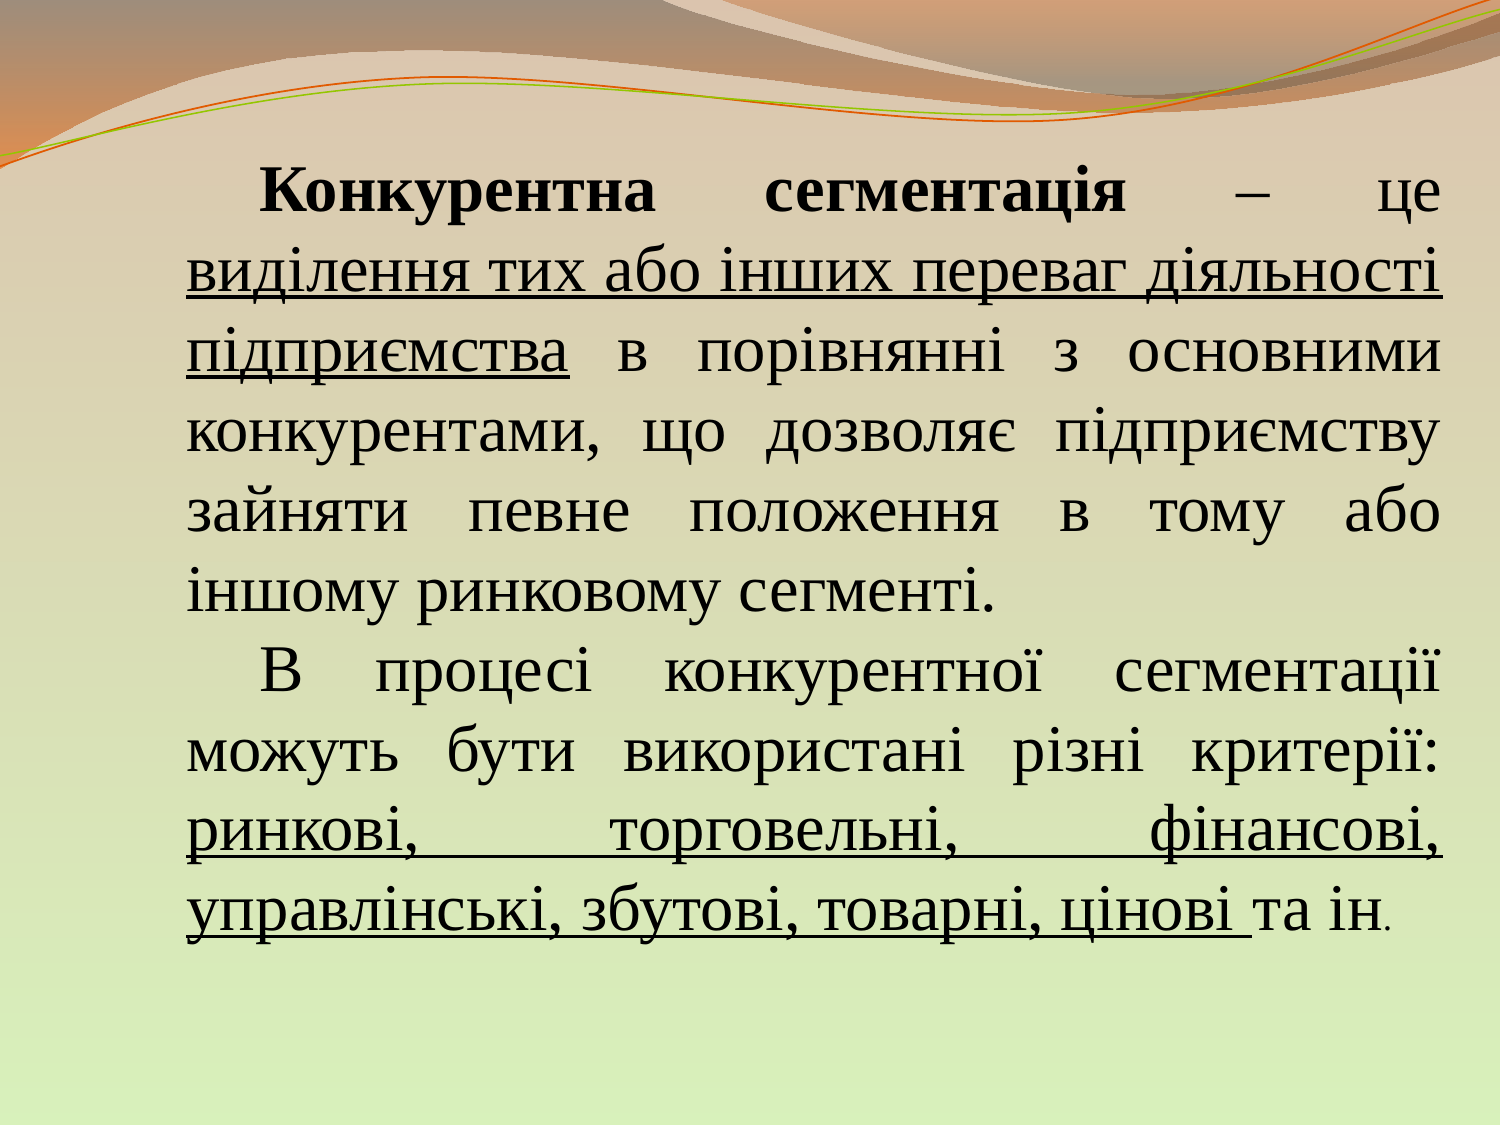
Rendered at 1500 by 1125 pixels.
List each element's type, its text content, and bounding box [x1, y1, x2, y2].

text_box Конкурентна сегментація – це виділення тих або інших переваг діяльності підприємства в порівнянні з основними конкурентами, що дозволяє підприємству зайняти певне положення в тому або іншому ринковому сегменті. В процесі конкурентної сегментації можуть бути використані різні критерії: ринкові, торговельні, фінансові, управлінські, збутові, товарні, цінові та ін. [171, 137, 1459, 952]
